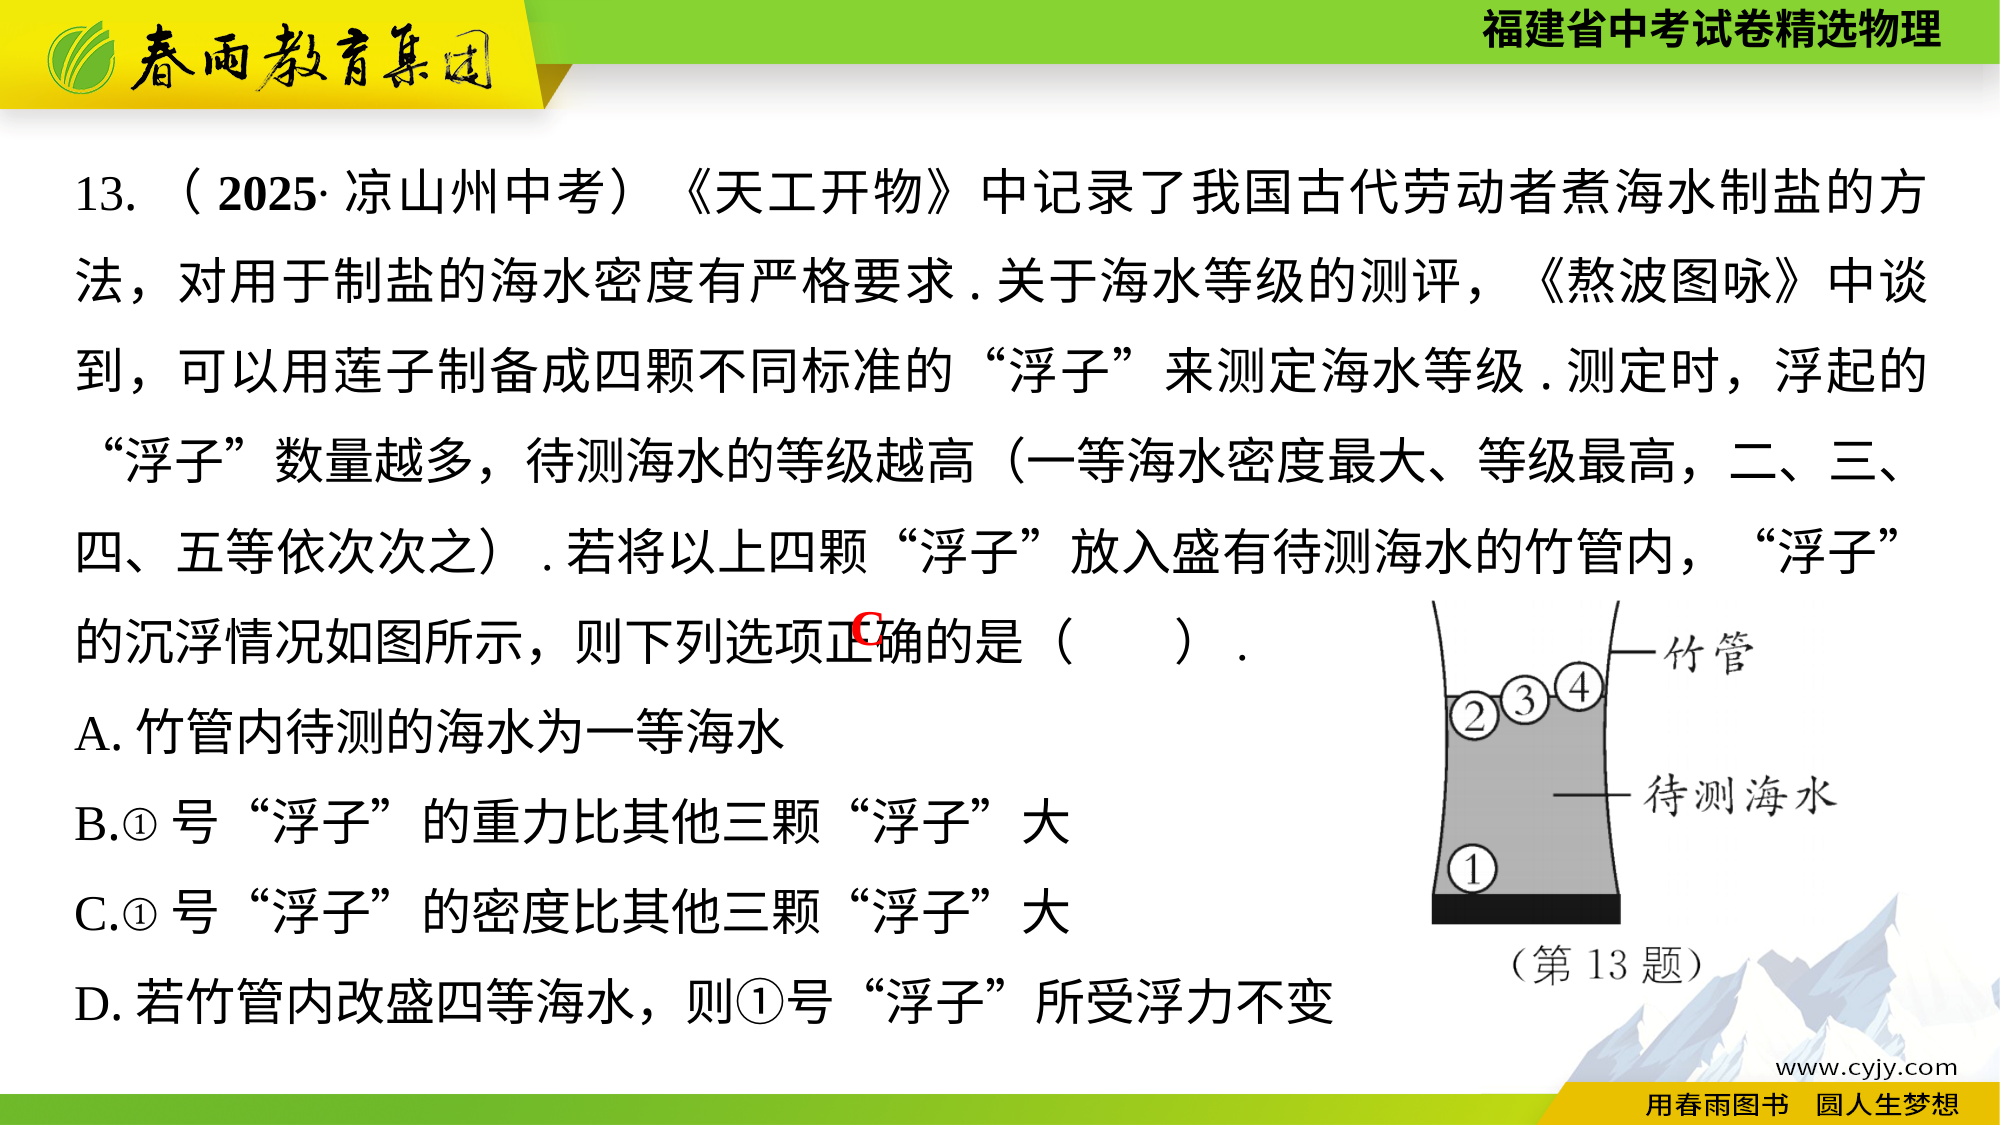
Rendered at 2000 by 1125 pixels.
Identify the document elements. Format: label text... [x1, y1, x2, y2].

text_box C [834, 587, 901, 663]
picture [0, 0, 2000, 1125]
list 13.（2025∙凉山州中考）《天工开物》中记录了我国古代劳动者煮海水制盐的方法，对用于制盐的海水密度有严格要求.关于海水等级的测评，《熬波图咏》中谈到，可以用莲子制备成四颗不同标准的“浮子”来测定海水等级.测定时，浮起的“浮子”数量越多，待测海水的等级越高（一等海水密度最大、等级最高，二、三、四、五等依次次之）.若将以上四颗“浮子”放入盛有待测海水的竹管内，“浮子”的沉浮情况如图所示，则下列选项正确的是（ ）. A.竹管内待测的海水为一等海水 B.①号“浮子”的重力比其他三颗“浮子”大 C.①号“浮子”的密度比其他三颗“浮子”大 D.若竹管内改盛四等海水，则①号“浮子”所受浮力不变 [59, 122, 1944, 1047]
